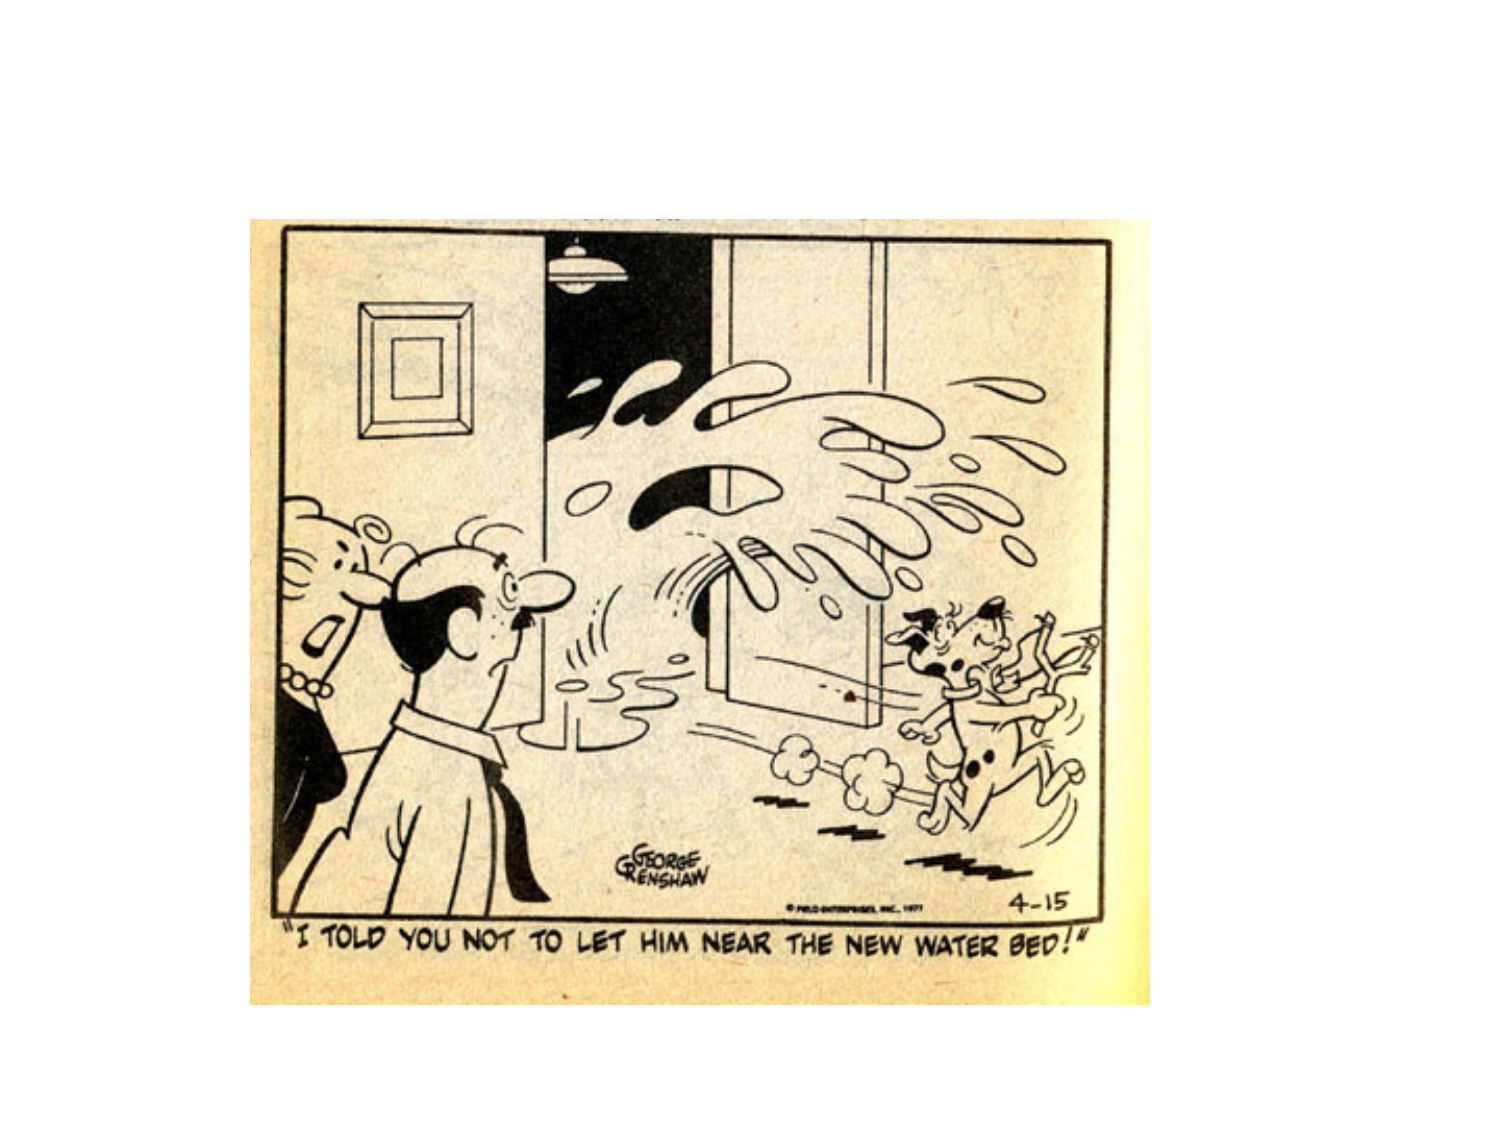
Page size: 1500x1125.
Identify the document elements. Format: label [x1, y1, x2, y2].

picture [249, 219, 1151, 1006]
